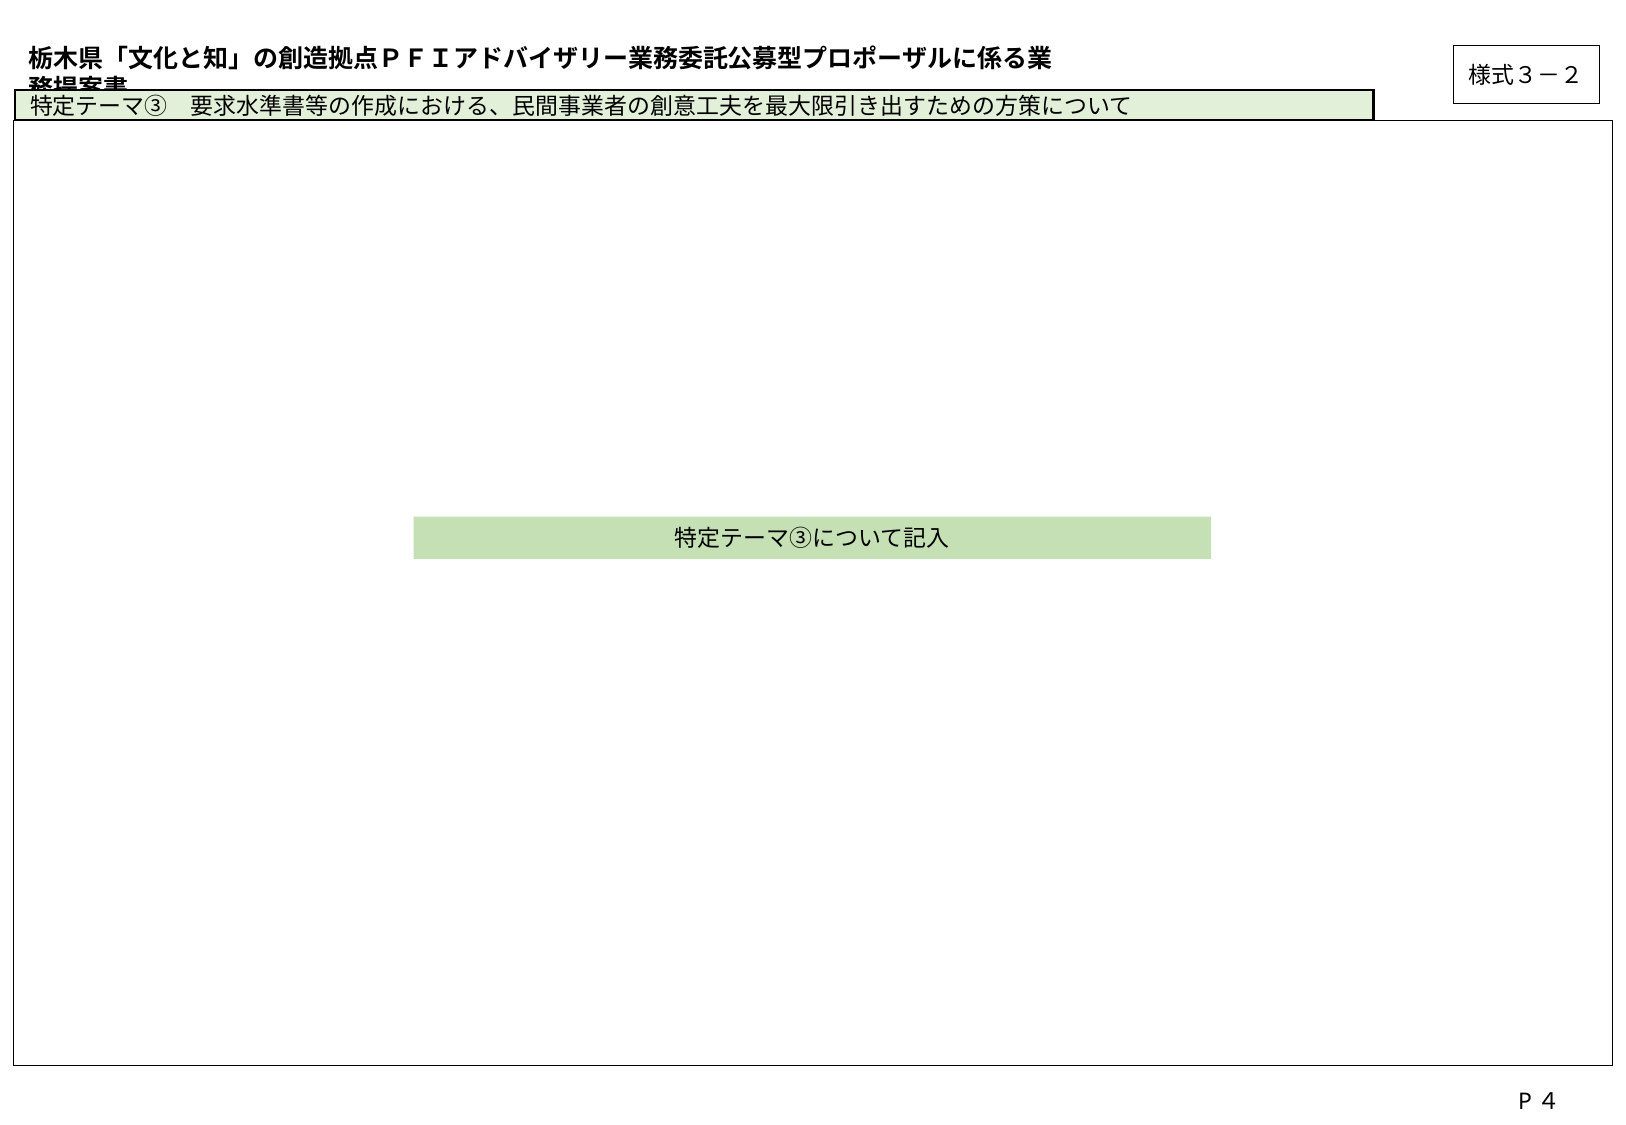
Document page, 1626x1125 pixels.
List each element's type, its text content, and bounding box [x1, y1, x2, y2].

text_box 栃木県「文化と知」の創造拠点ＰＦＩアドバイザリー業務委託公募型プロポーザルに係る業務提案書 [13, 35, 1074, 110]
text_box 特定テーマ③ 要求水準書等の作成における、民間事業者の創意工夫を最大限引き出すための方策について [14, 89, 1375, 121]
text_box 様式３－２ [1452, 44, 1600, 104]
text_box 特定テーマ③について記入 [413, 516, 1212, 559]
text_box P４ [1465, 1082, 1613, 1118]
text_box [13, 119, 1613, 1067]
